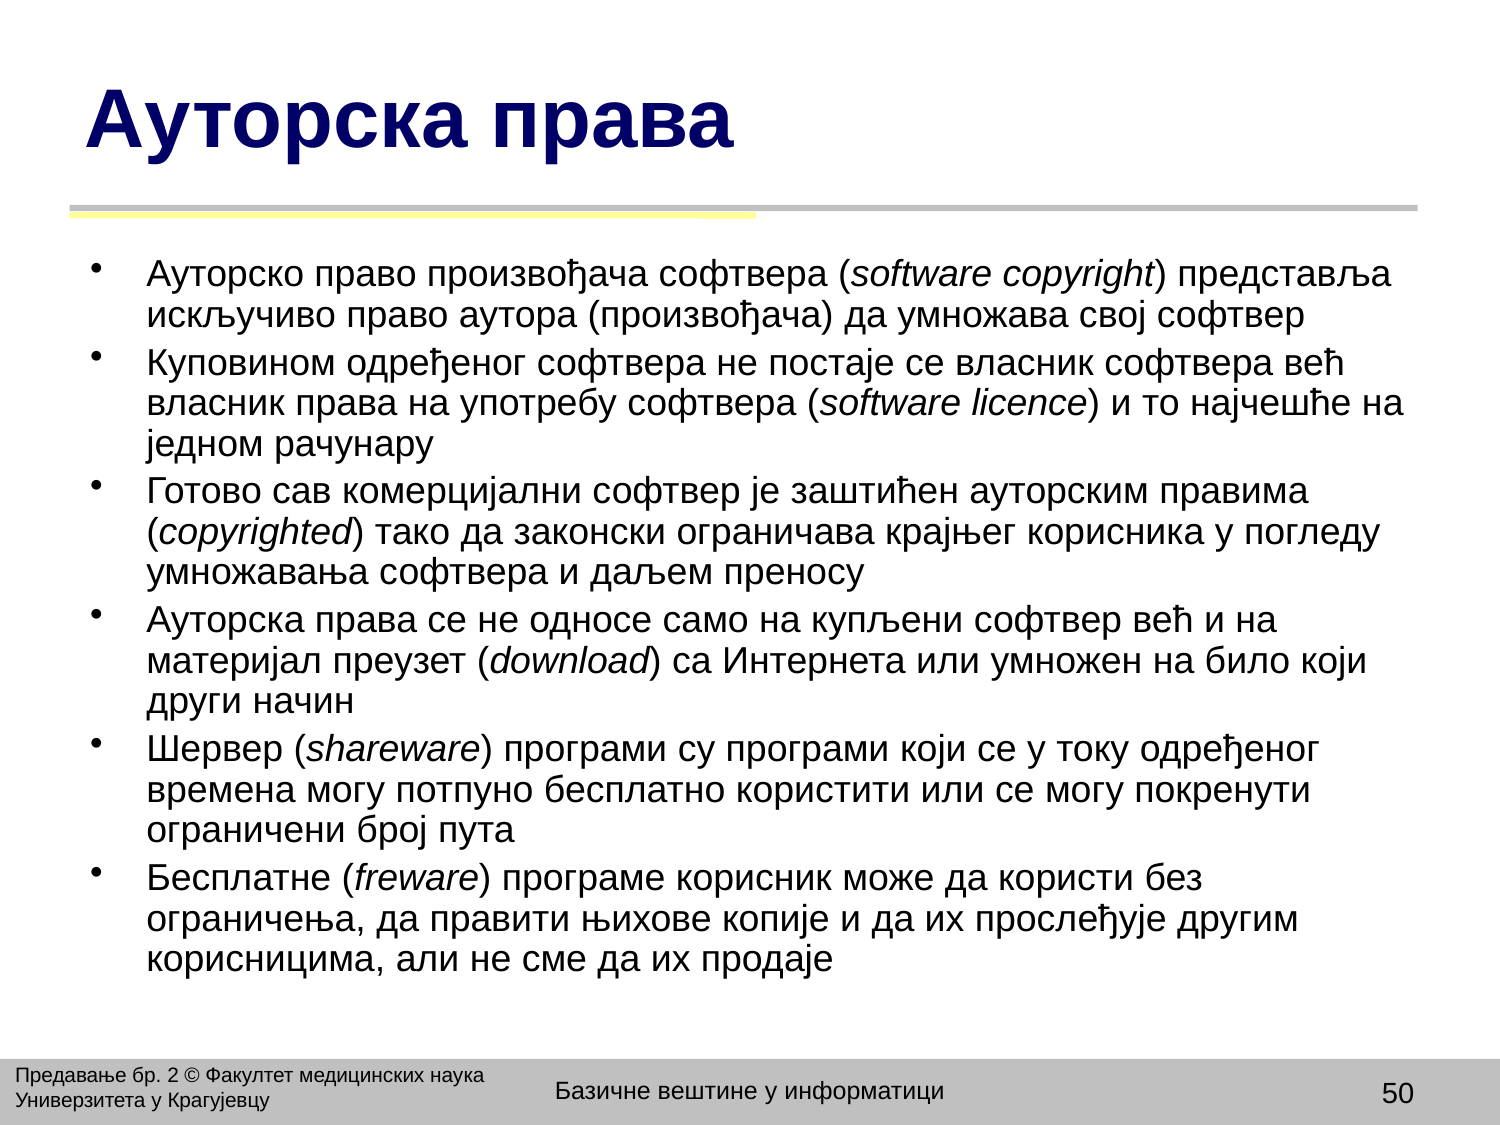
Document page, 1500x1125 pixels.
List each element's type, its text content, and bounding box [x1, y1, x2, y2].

footer Базичне вештине у информатици [512, 1066, 988, 1125]
slide_number Предавање бр. 2 © Факултет медицинских наука Универзитета у Крагујевцу [0, 1053, 607, 1108]
title Ауторска права [69, 19, 1426, 208]
list Ауторско право произвођача софтвера (software copyright) представља искључиво право аутора (произвођача) да умножава свој софтвер Куповином одређеног софтвера не постаје се власник софтвера већ власник права на употребу софтвера (software licence) и то најчешће на једном рачунару Готово сав комерцијални софтвер је заштићен ауторским правима (copyrighted) тако да законски ограничава крајњег корисника у погледу умножавања софтвера и даљем преносу Ауторска права се не односе само на купљени софтвер већ и на материјал преузет (download) са Интернета или умножен на било који други начин Шервер (shareware) програми су програми који се у току одређеног времена могу потпуно бесплатно користити или се могу покренути ограничени број пута Бесплатне (freware) програме корисник може да користи без ограничења, да правити њихове копије и да их прослеђује другим корисницима, али не сме да их продаје [74, 246, 1426, 1023]
slide_number 50 [1079, 1066, 1430, 1125]
